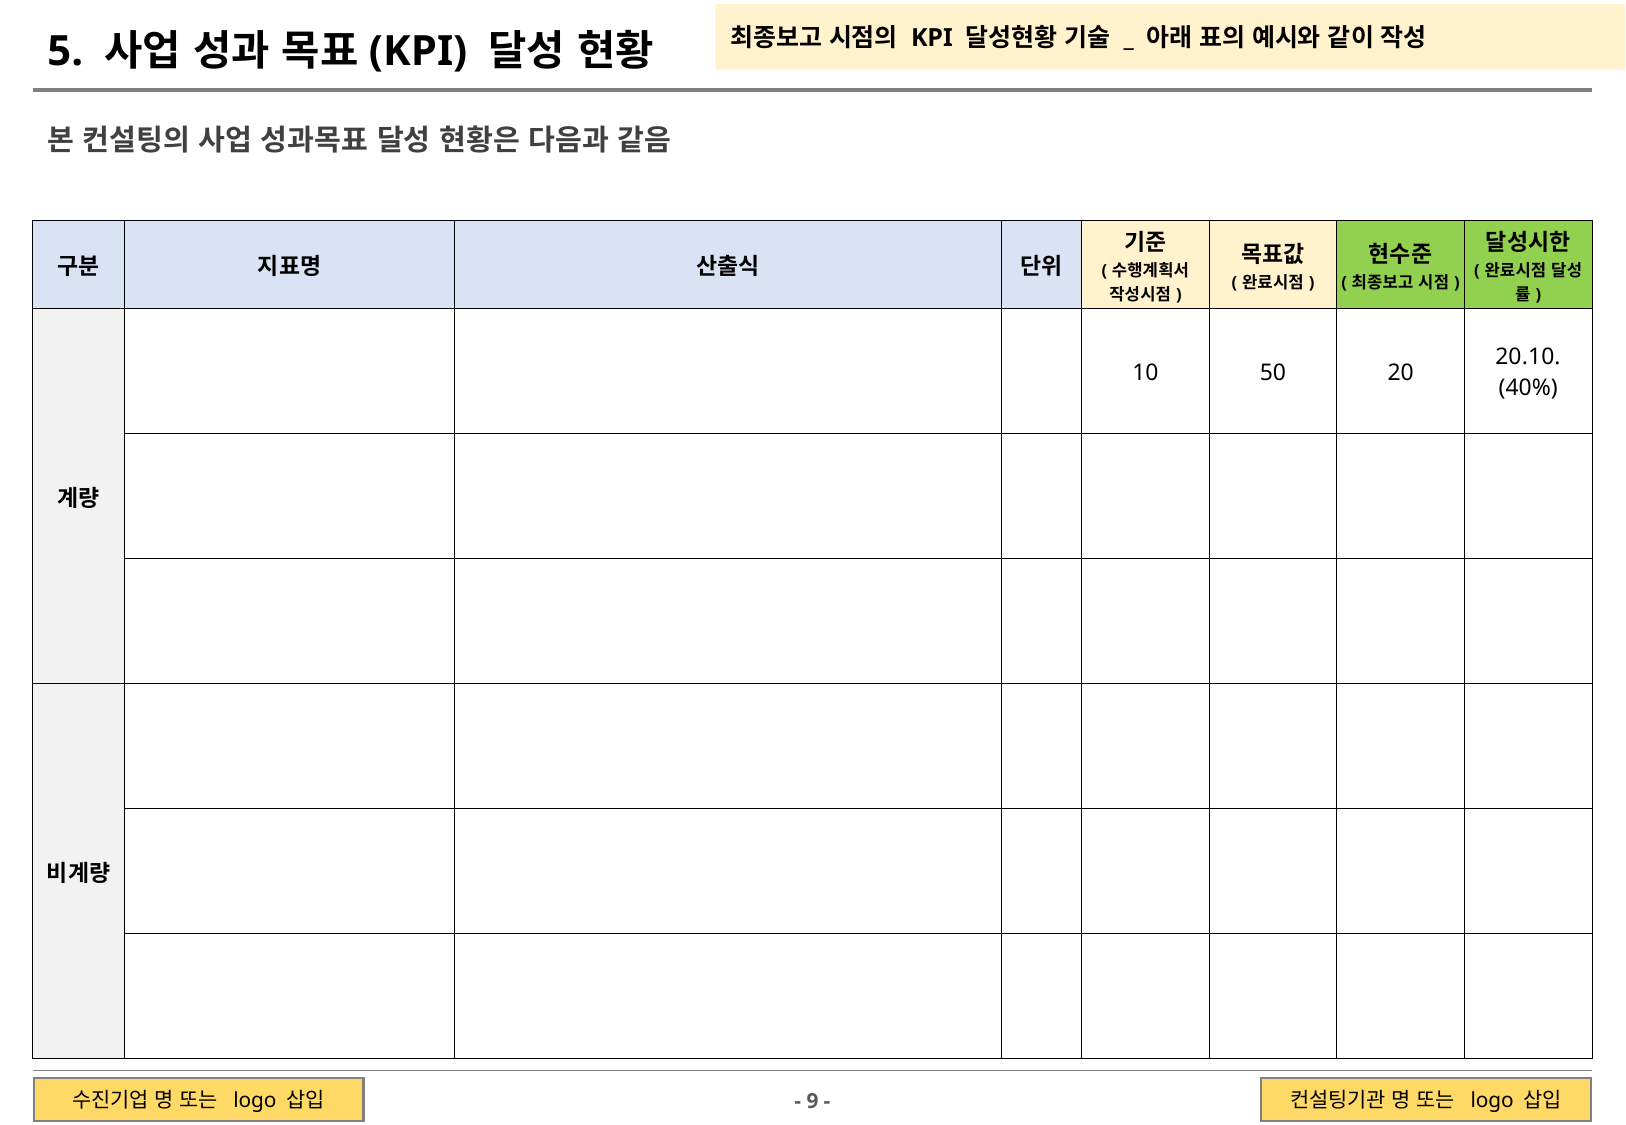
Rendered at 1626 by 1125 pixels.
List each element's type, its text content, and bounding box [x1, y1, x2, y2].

table_cell [1002, 309, 1081, 433]
table_cell [1082, 434, 1209, 558]
table_cell [1337, 934, 1464, 1058]
table_cell [1210, 934, 1336, 1058]
table_cell [1082, 684, 1209, 808]
table_cell [1465, 809, 1592, 933]
table_header 현수준 (최종보고 시점) [1337, 221, 1464, 308]
table_cell [455, 684, 1001, 808]
table_cell [125, 809, 454, 933]
table_cell [1210, 559, 1336, 683]
table_cell [1002, 559, 1081, 683]
table_cell [1002, 809, 1081, 933]
table_cell [1002, 684, 1081, 808]
table_header 지표명 [125, 221, 454, 308]
table_cell [1465, 934, 1592, 1058]
table_cell [455, 434, 1001, 558]
table_cell [1002, 434, 1081, 558]
table_cell [1082, 809, 1209, 933]
table_header 기준 (수행계획서 작성시점) [1082, 221, 1209, 308]
table_cell [125, 309, 454, 433]
table_cell [1337, 559, 1464, 683]
table_cell [1337, 684, 1464, 808]
table_header 달성시한 (완료시점 달성률) [1465, 221, 1592, 308]
table_cell [1082, 934, 1209, 1058]
text_box 본 컨설팅의 사업 성과목표 달성 현황은 다음과 같음 [32, 113, 1593, 164]
table_cell [455, 934, 1001, 1058]
table_cell [455, 559, 1001, 683]
table_cell [455, 809, 1001, 933]
table_cell [125, 684, 454, 808]
table_cell [1210, 434, 1336, 558]
table_cell [1465, 684, 1592, 808]
table_cell 비계량 [33, 684, 124, 1058]
table_cell 20.10. (40%) [1465, 309, 1592, 433]
table_header 목표값 (완료시점) [1210, 221, 1336, 308]
text_box 최종보고 시점의 KPI 달성현황 기술 _ 아래 표의 예시와 같이 작성 [715, 4, 1625, 70]
table_cell [1337, 434, 1464, 558]
table_cell 20 [1337, 309, 1464, 433]
table_cell [1210, 809, 1336, 933]
table_cell [125, 434, 454, 558]
table_header 구분 [33, 221, 124, 308]
table_header 산출식 [455, 221, 1001, 308]
table_cell [125, 559, 454, 683]
table_header 단위 [1002, 221, 1081, 308]
table_cell [1002, 934, 1081, 1058]
table_cell [1465, 434, 1592, 558]
table_cell [125, 934, 454, 1058]
table_cell [1082, 559, 1209, 683]
table_cell [1210, 684, 1336, 808]
table_cell [1337, 809, 1464, 933]
table_cell 50 [1210, 309, 1336, 433]
table_cell [1465, 559, 1592, 683]
table_cell 10 [1082, 309, 1209, 433]
text_box 5. 사업 성과 목표(KPI) 달성 현황 [32, 16, 1061, 81]
table_cell [455, 309, 1001, 433]
table_cell 계량 [33, 309, 124, 683]
